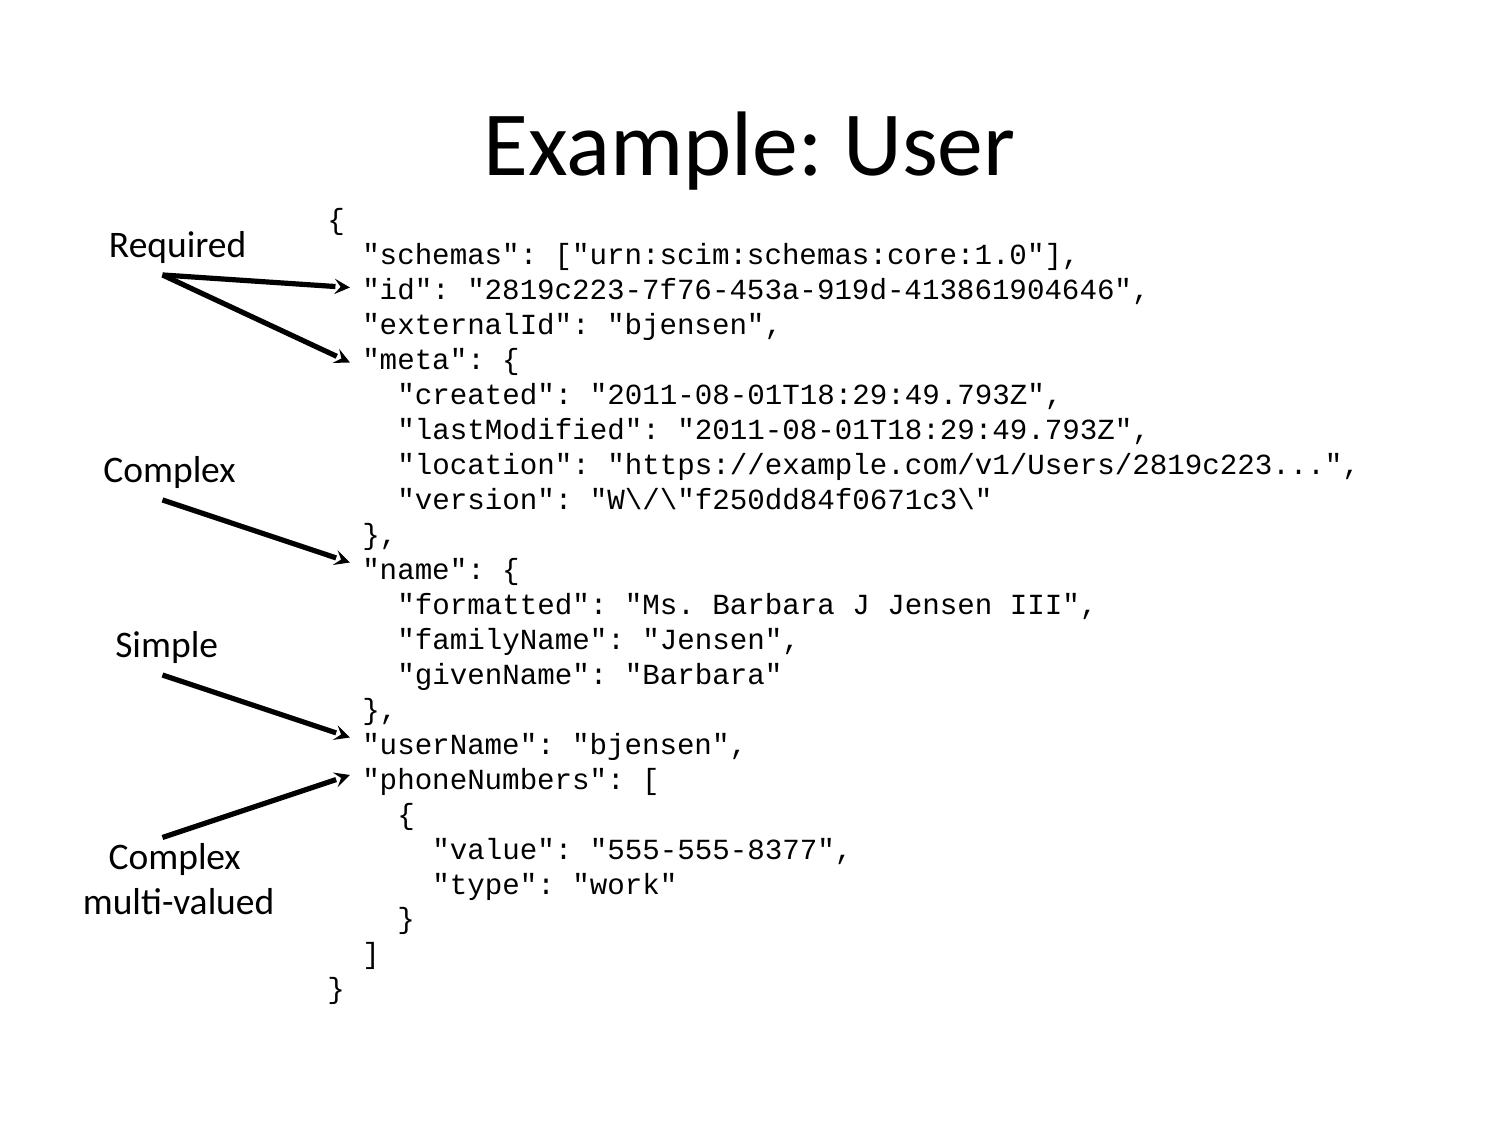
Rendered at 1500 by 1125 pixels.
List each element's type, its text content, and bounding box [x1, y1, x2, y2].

title Example: User [75, 45, 1425, 233]
text_box Simple [100, 612, 234, 673]
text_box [162, 774, 351, 838]
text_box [162, 674, 351, 738]
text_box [162, 274, 351, 363]
text_box { "schemas": ["urn:scim:schemas:core:1.0"], "id": "2819c223-7f76-453a-919d-413861904646", "externalId": "bjensen", "meta": { "created": "2011-08-01T18:29:49.793Z", "lastModified": "2011-08-01T18:29:49.793Z", "location": "https://example.com/v1/Users/2819c223...", "version": "W\/\"f250dd84f0671c3\" }, "name": { "formatted": "Ms. Barbara J Jensen III", "familyName": "Jensen", "givenName": "Barbara" }, "userName": "bjensen", "phoneNumbers": [ { "value": "555-555-8377", "type": "work" } ] } [312, 193, 1425, 1013]
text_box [162, 499, 351, 563]
text_box Complex multi-valued [68, 824, 290, 930]
text_box Complex [88, 437, 251, 498]
text_box Required [94, 212, 262, 273]
